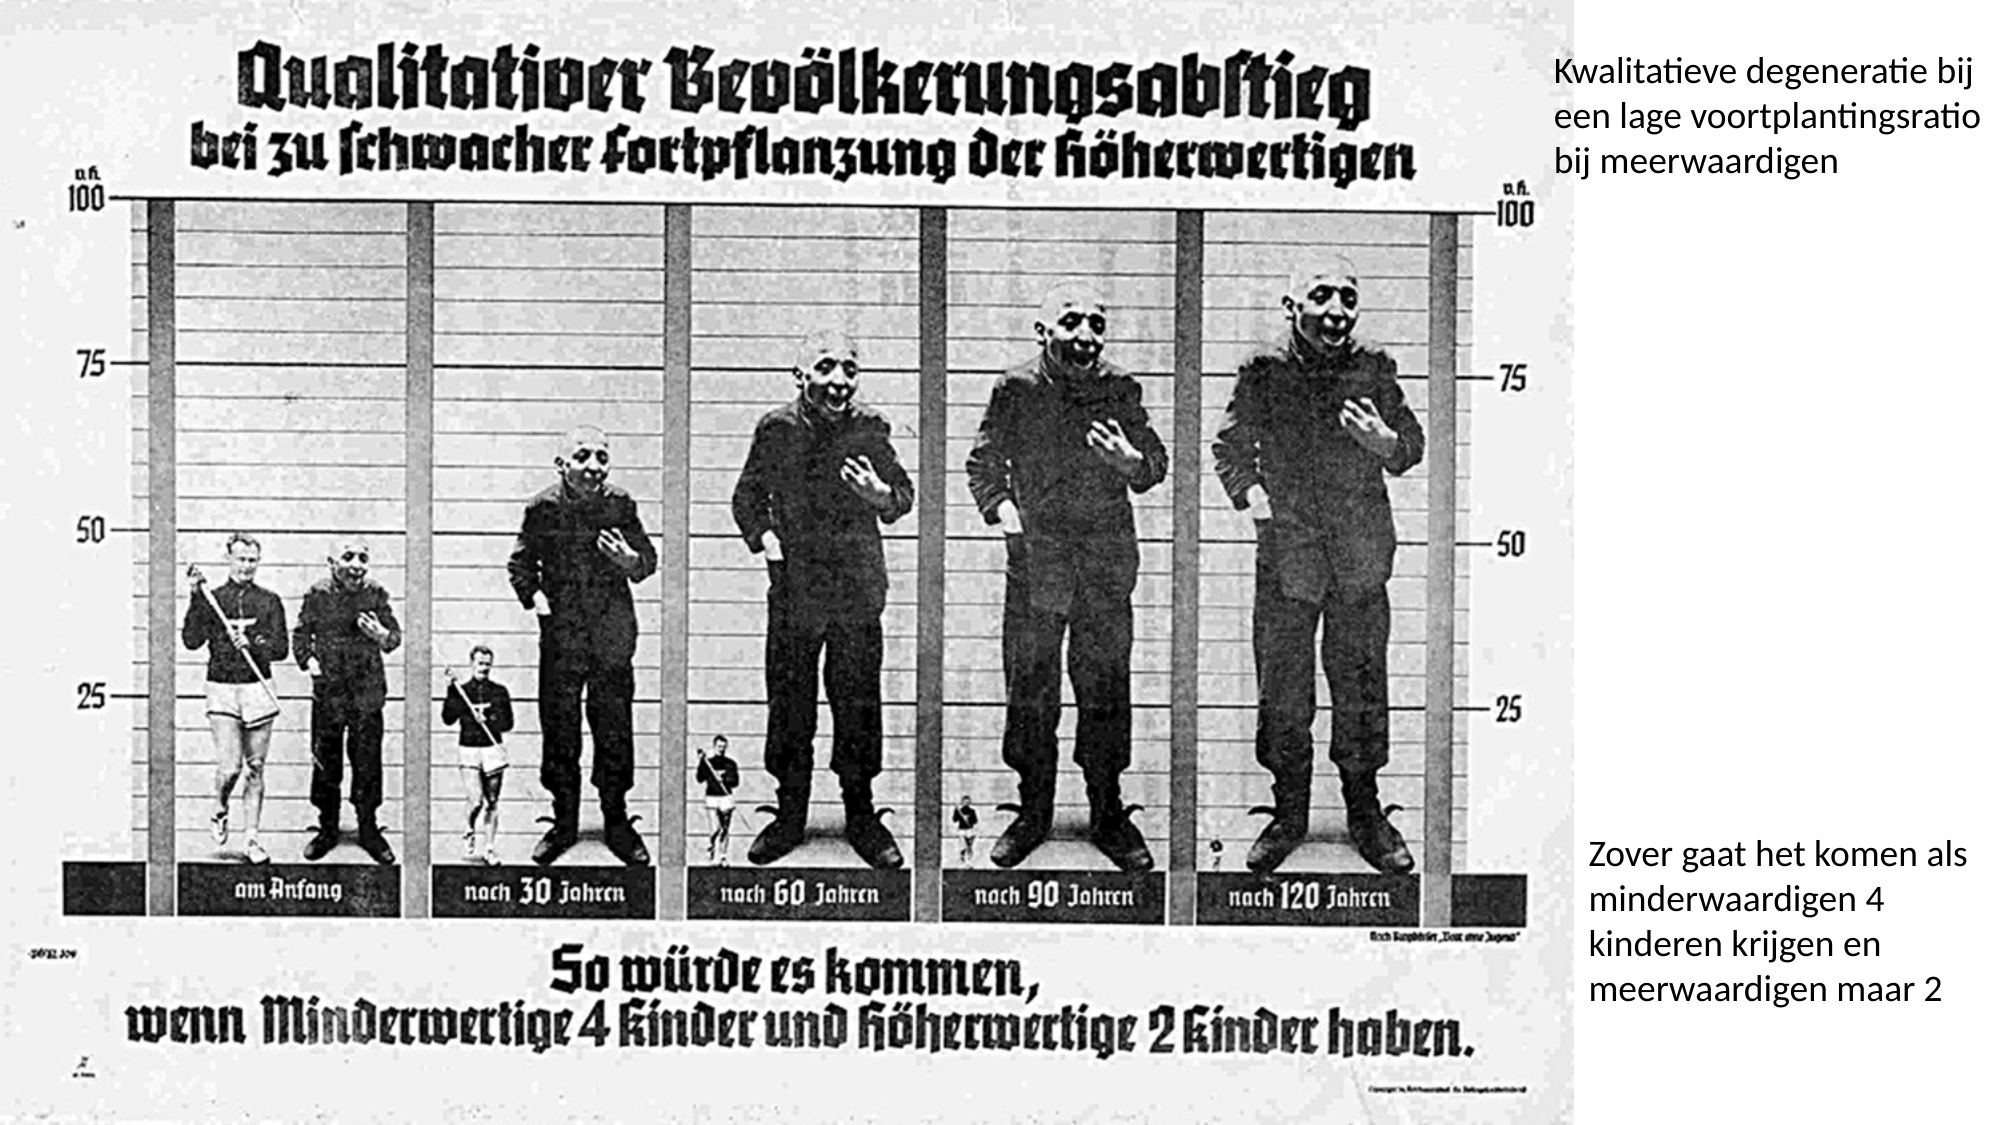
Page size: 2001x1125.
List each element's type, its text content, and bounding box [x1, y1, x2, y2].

picture [0, 0, 1574, 1125]
text_box Kwalitatieve degeneratie bij een lage voortplantingsratio bij meerwaardigen [1574, 39, 2000, 189]
text_box Zover gaat het komen als minderwaardigen 4 kinderen krijgen en meerwaardigen maar 2 [1574, 821, 2000, 1017]
